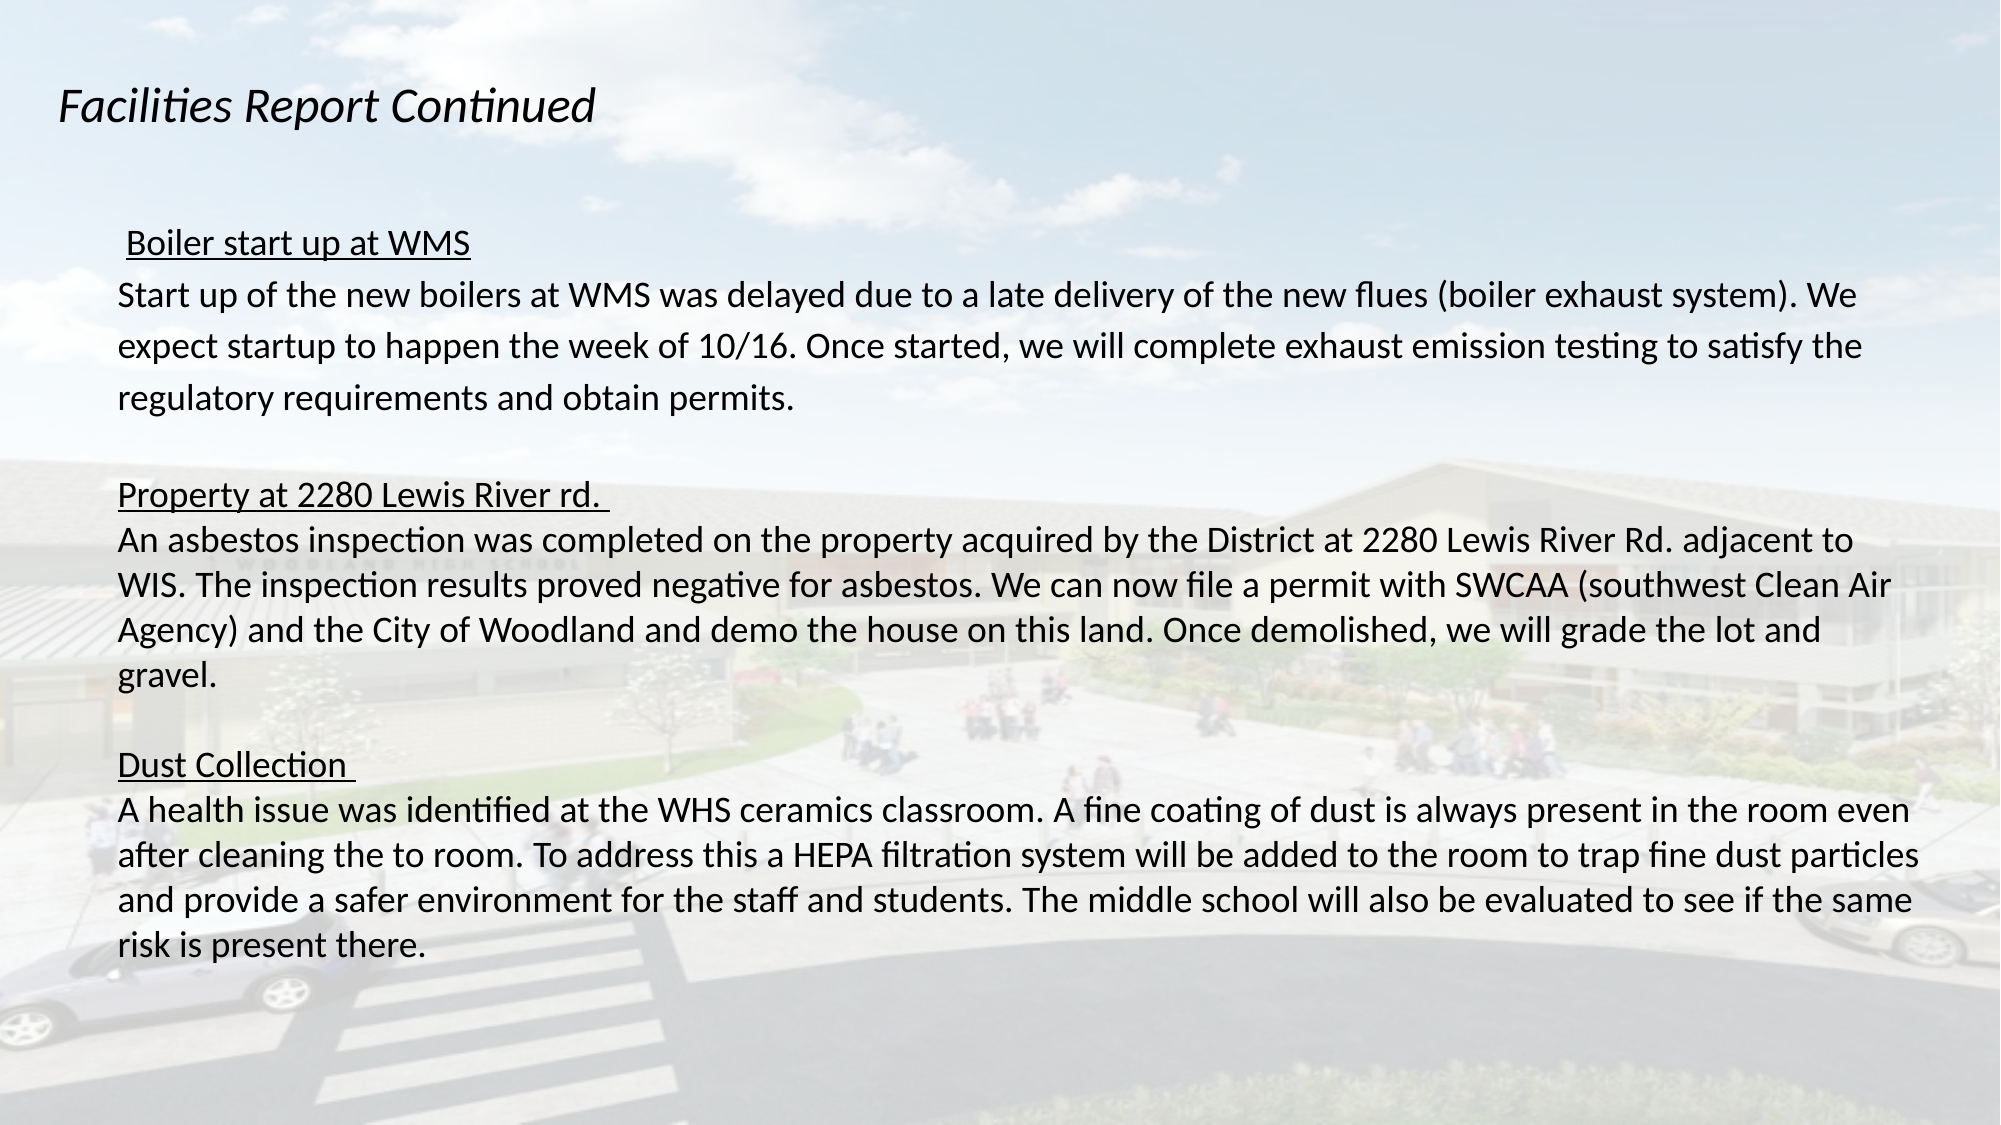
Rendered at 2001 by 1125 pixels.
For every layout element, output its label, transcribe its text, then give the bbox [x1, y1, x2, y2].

text_box Facilities Report Continued [43, 65, 612, 141]
text_box Boiler start up at WMS Start up of the new boilers at WMS was delayed due to a late delivery of the new flues (boiler exhaust system). We expect startup to happen the week of 10/16. Once started, we will complete exhaust emission testing to satisfy the regulatory requirements and obtain permits. Property at 2280 Lewis River rd. An asbestos inspection was completed on the property acquired by the District at 2280 Lewis River Rd. adjacent to WIS. The inspection results proved negative for asbestos. We can now file a permit with SWCAA (southwest Clean Air Agency) and the City of Woodland and demo the house on this land. Once demolished, we will grade the lot and gravel. Dust Collection A health issue was identified at the WHS ceramics classroom. A fine coating of dust is always present in the room even after cleaning the to room. To address this a HEPA filtration system will be added to the room to trap fine dust particles and provide a safer environment for the staff and students. The middle school will also be evaluated to see if the same risk is present there. [102, 203, 1940, 1018]
